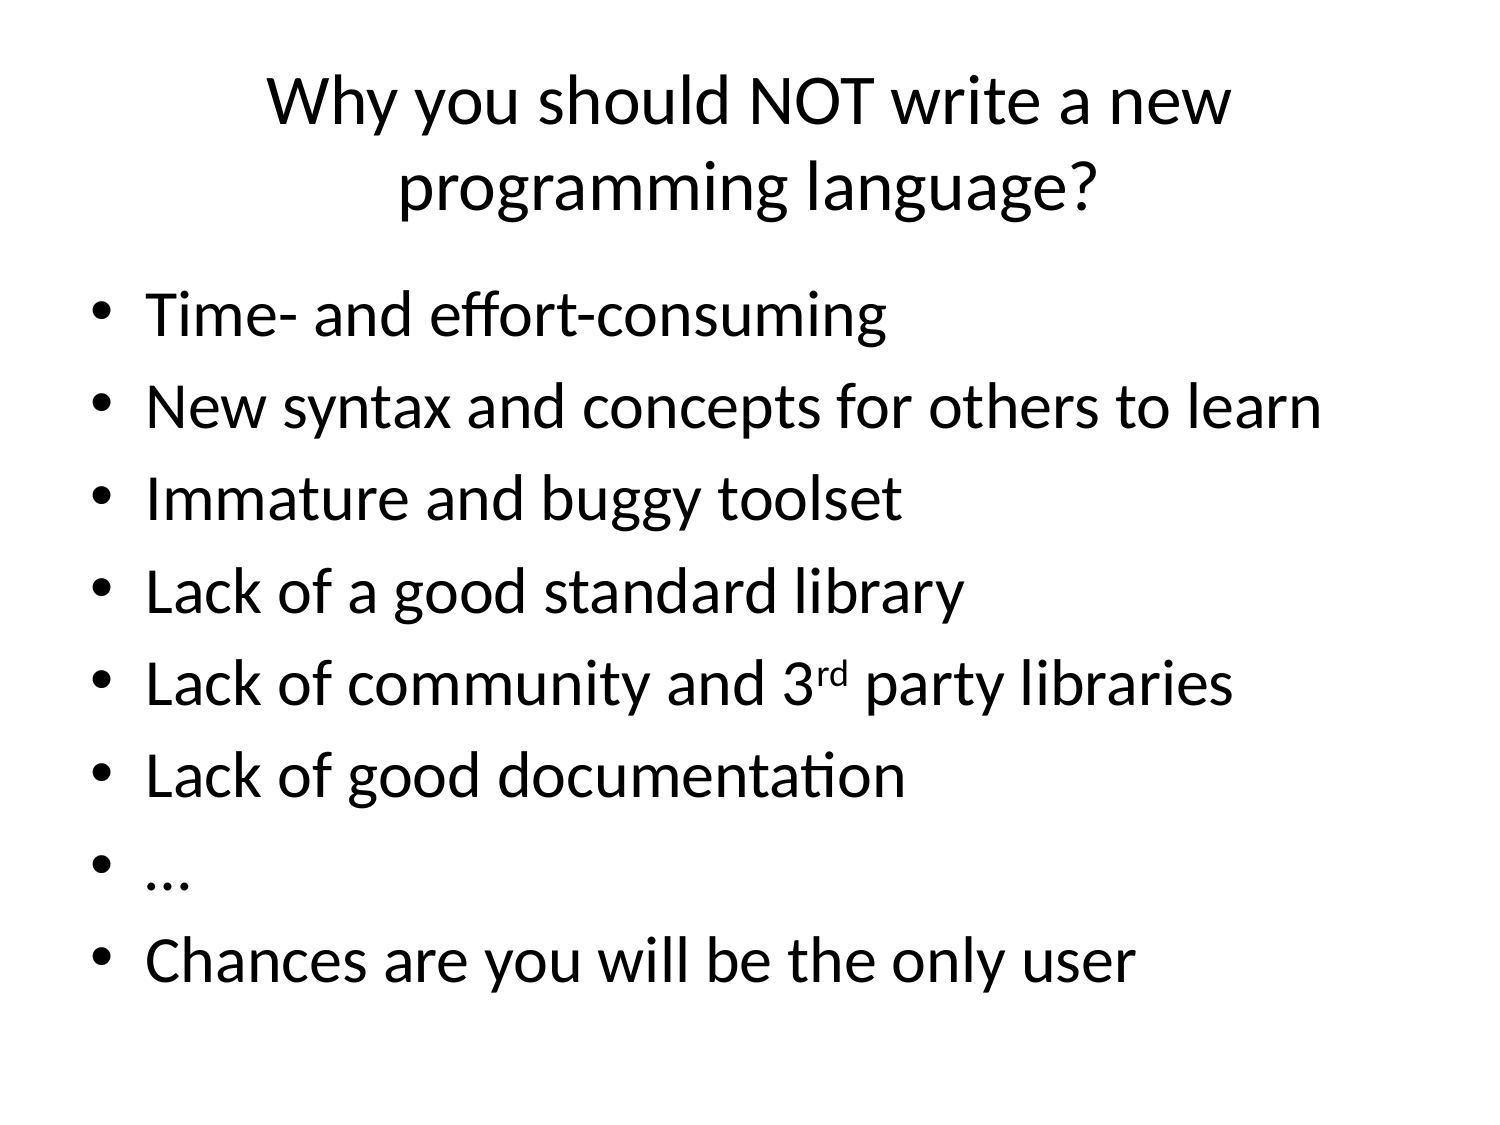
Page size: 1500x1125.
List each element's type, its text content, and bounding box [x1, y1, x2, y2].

list Time- and effort-consuming New syntax and concepts for others to learn Immature and buggy toolset Lack of a good standard library Lack of community and 3rd party libraries Lack of good documentation … Chances are you will be the only user [75, 262, 1425, 1005]
title Why you should NOT write a new programming language? [75, 45, 1425, 233]
